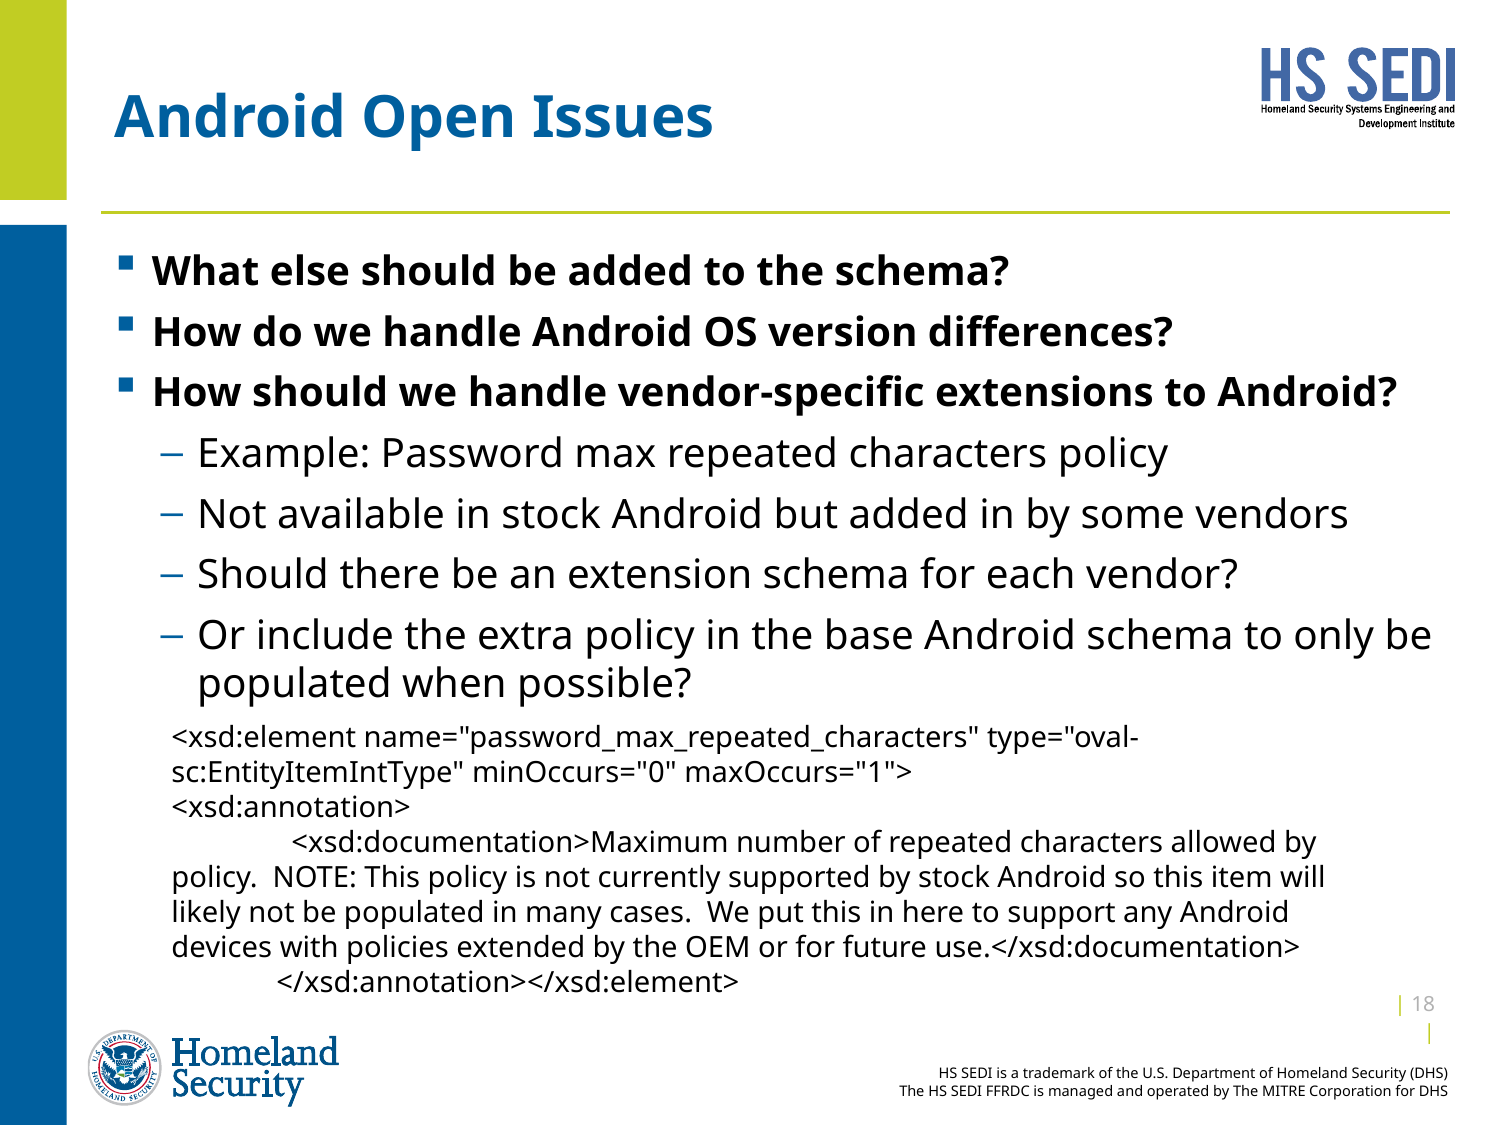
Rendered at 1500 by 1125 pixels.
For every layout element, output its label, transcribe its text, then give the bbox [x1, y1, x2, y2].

text_box <xsd:element name="password_max_repeated_characters" type="oval-sc:EntityItemIntType" minOccurs="0" maxOccurs="1"> <xsd:annotation> <xsd:documentation>Maximum number of repeated characters allowed by policy. NOTE: This policy is not currently supported by stock Android so this item will likely not be populated in many cases. We put this in here to support any Android devices with policies extended by the OEM or for future use.</xsd:documentation> </xsd:annotation></xsd:element> [156, 710, 1399, 1041]
slide_number | 17 | [1368, 1021, 1450, 1052]
title Android Open Issues [99, 45, 1248, 188]
list What else should be added to the schema? How do we handle Android OS version differences? How should we handle vendor-specific extensions to Android? Example: Password max repeated characters policy Not available in stock Android but added in by some vendors Should there be an extension schema for each vendor? Or include the extra policy in the base Android schema to only be populated when possible? [99, 237, 1450, 722]
